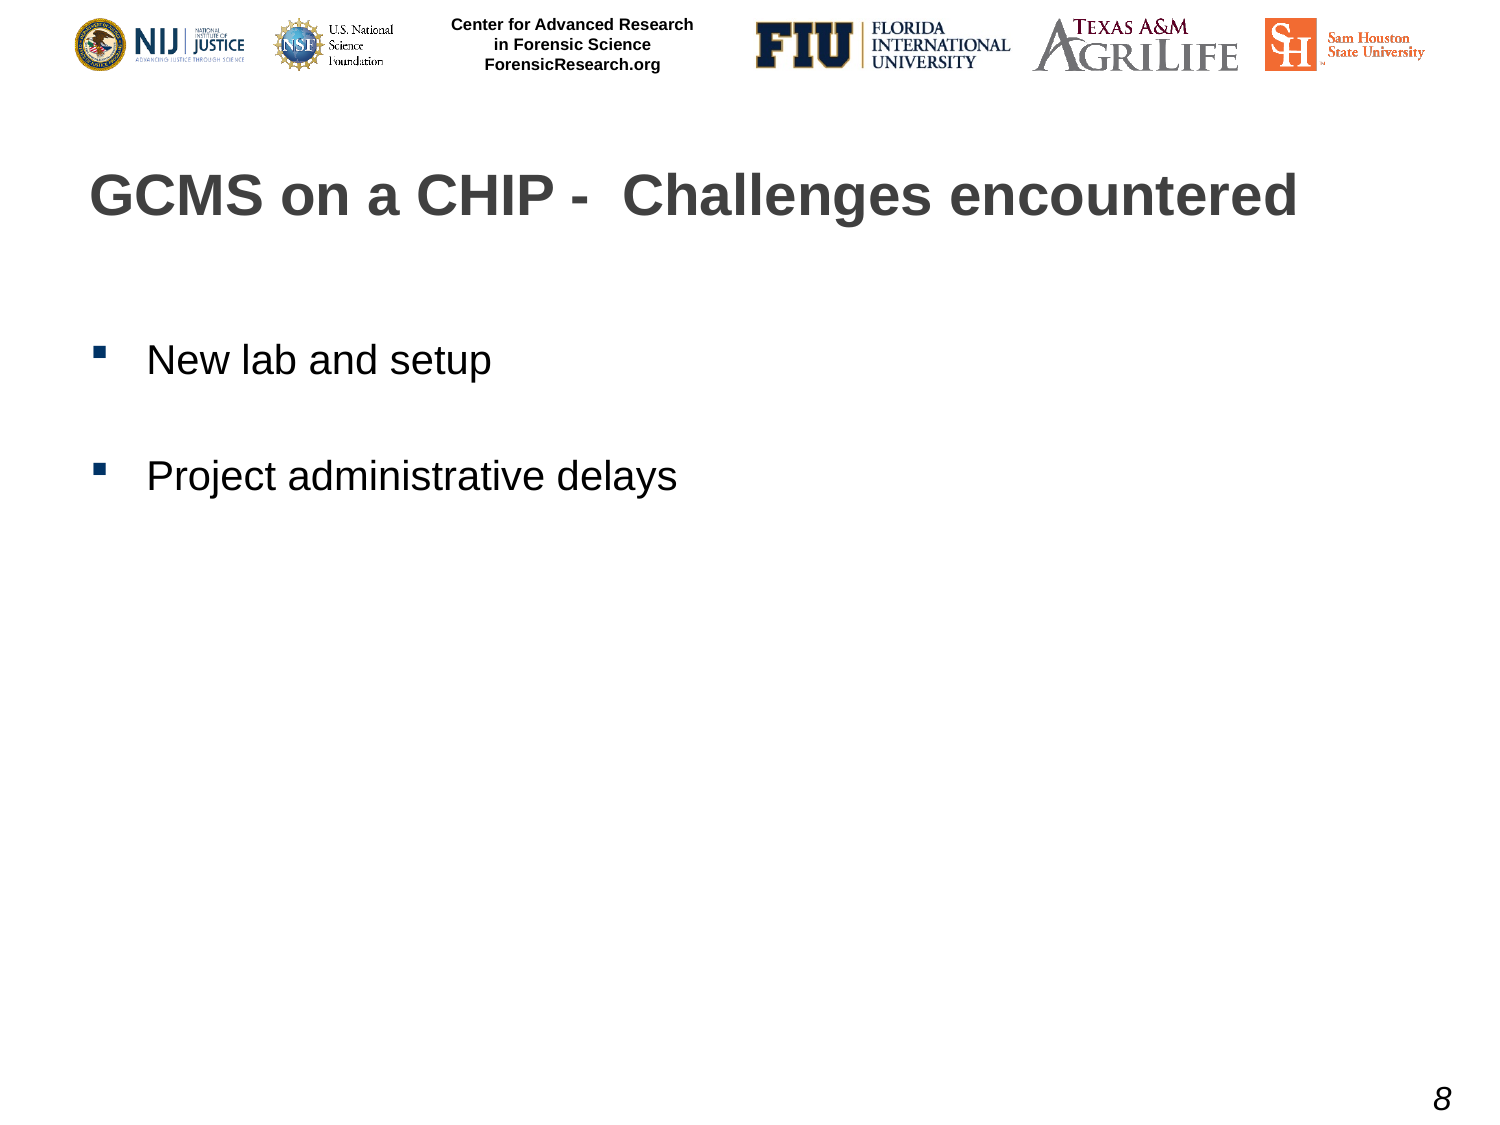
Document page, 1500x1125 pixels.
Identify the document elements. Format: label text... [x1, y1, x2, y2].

picture [74, 18, 244, 71]
picture [1032, 18, 1238, 71]
picture [273, 18, 393, 71]
title GCMS on a CHIP - Challenges encountered [75, 149, 1388, 240]
picture [1265, 18, 1425, 71]
list New lab and setup Project administrative delays [75, 324, 1425, 943]
picture [753, 18, 1013, 71]
